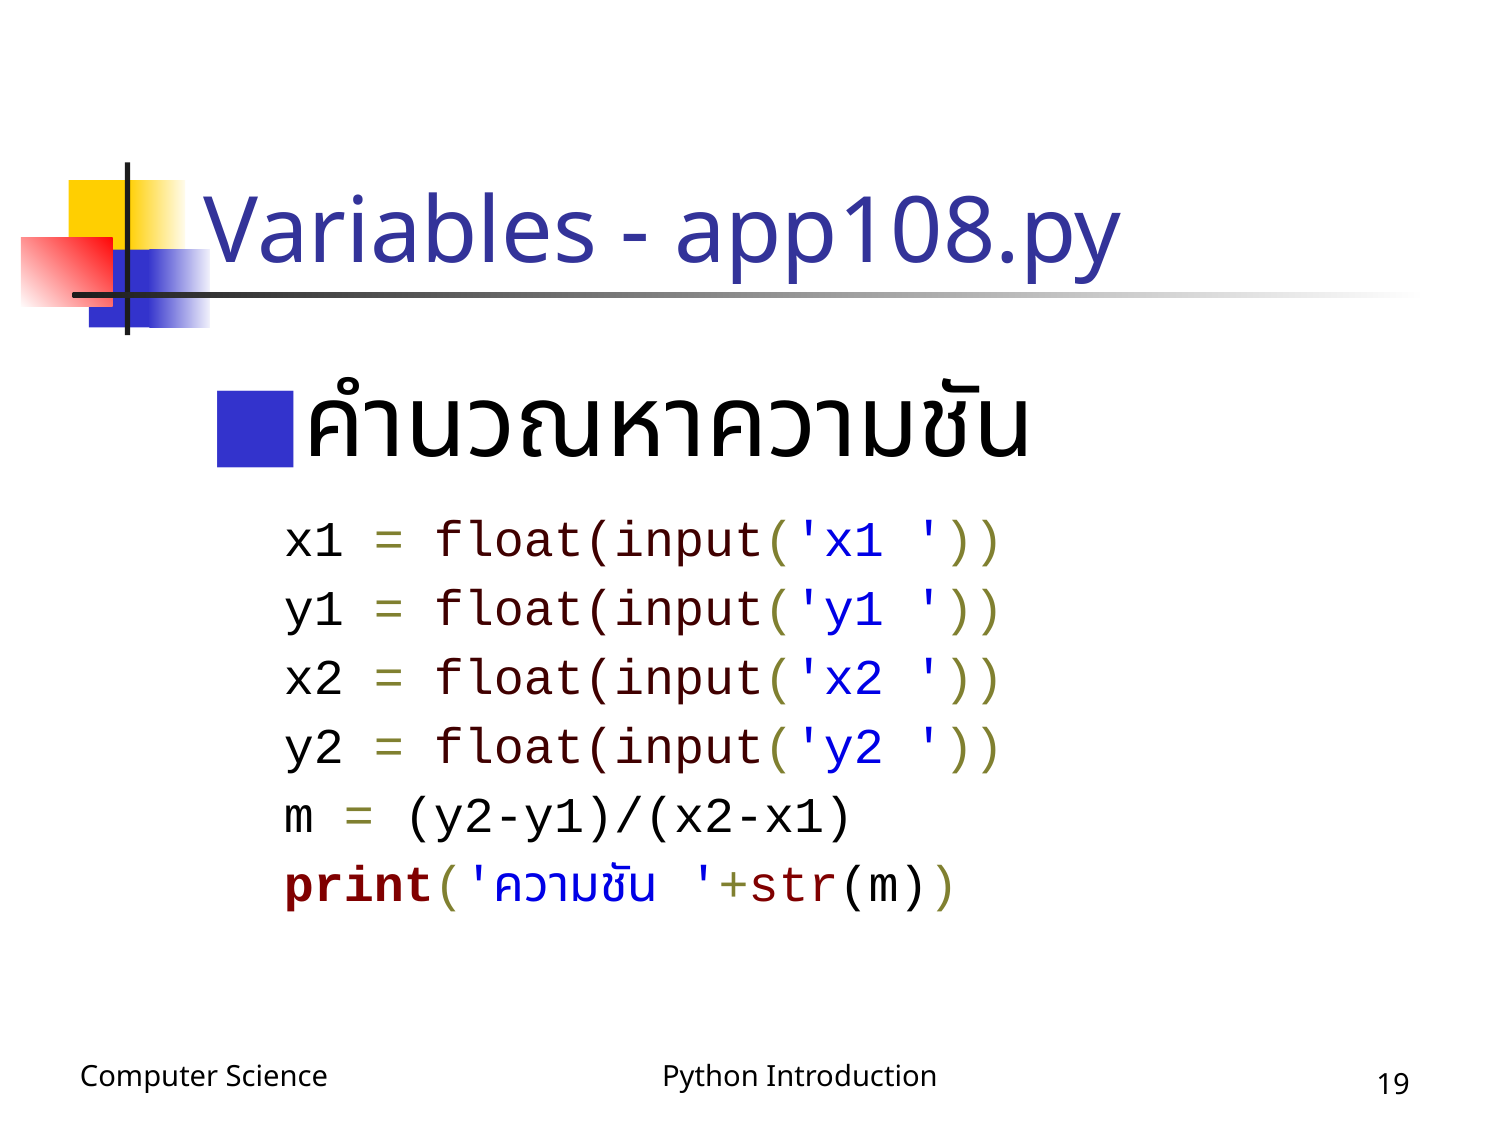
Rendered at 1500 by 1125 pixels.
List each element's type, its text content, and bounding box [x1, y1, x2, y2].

list คำนวณหาความชัน x1 = float(input('x1 ')) y1 = float(input('y1 ')) x2 = float(input('x2 ')) y2 = float(input('y2 ')) m = (y2-y1)/(x2-x1) print('ความชัน '+str(m)) [193, 331, 1469, 998]
title Variables - app108.py [188, 101, 1468, 289]
slide_number ‹#› [1112, 1037, 1425, 1113]
